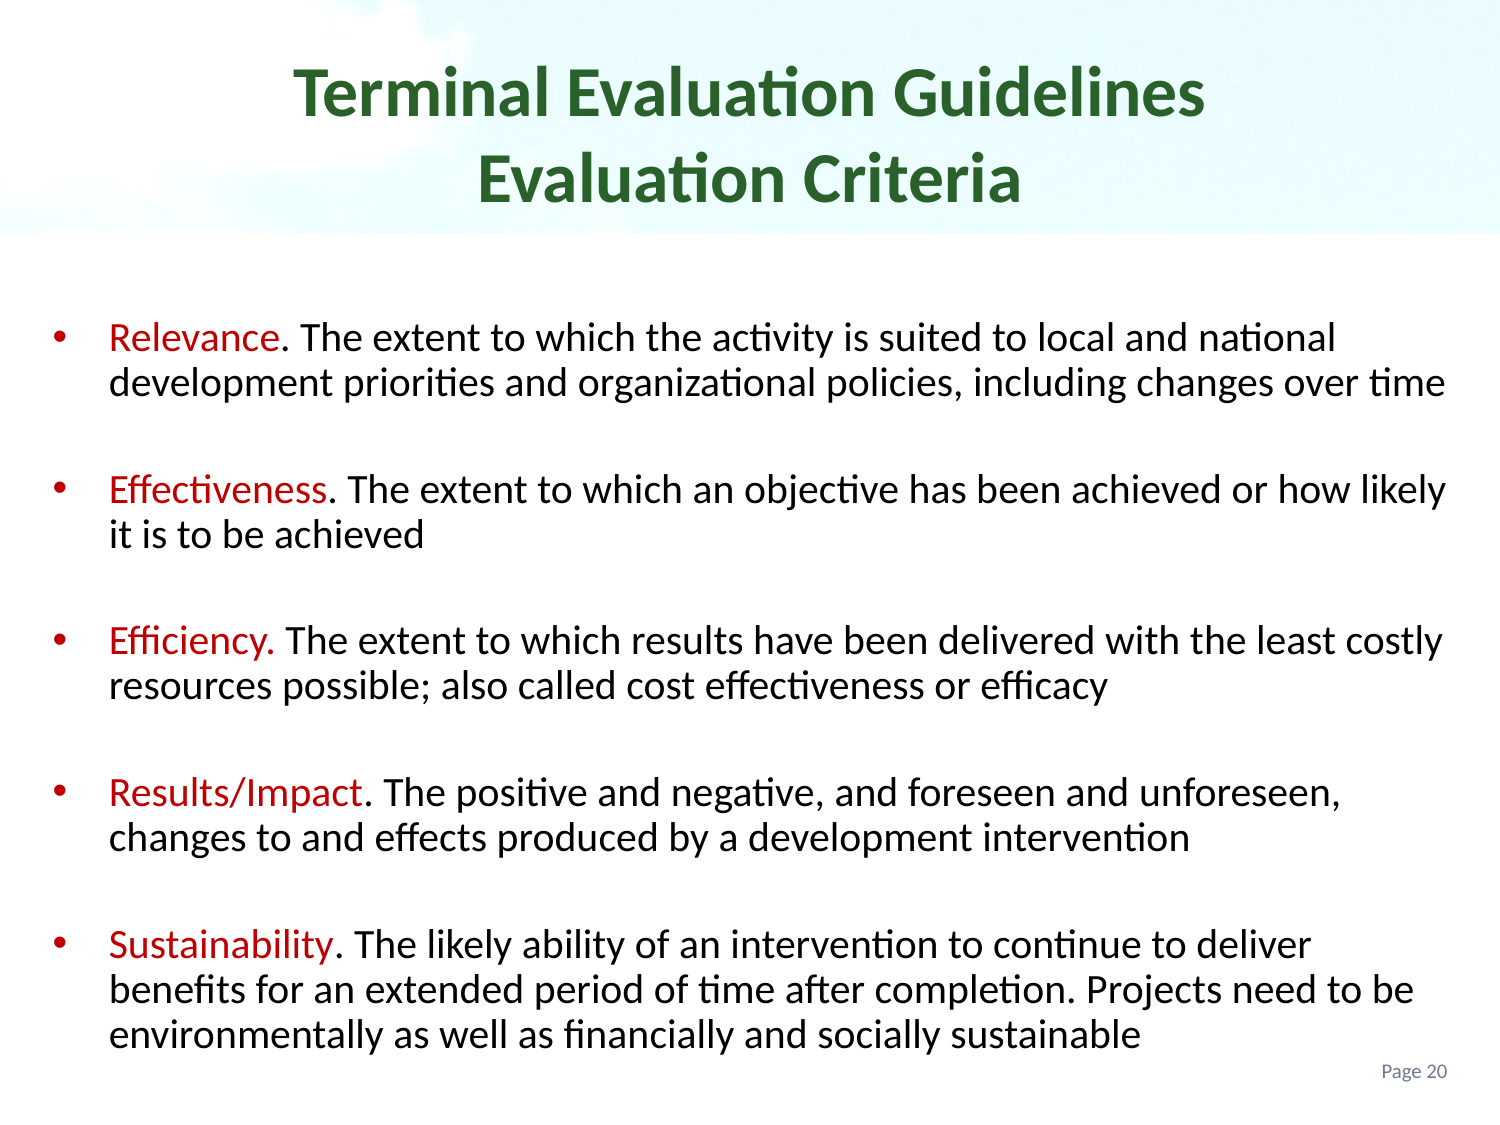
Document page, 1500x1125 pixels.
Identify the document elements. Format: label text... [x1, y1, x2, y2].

title Terminal Evaluation Guidelines Evaluation Criteria [37, 37, 1463, 225]
list Relevance. The extent to which the activity is suited to local and national development priorities and organizational policies, including changes over time Effectiveness. The extent to which an objective has been achieved or how likely it is to be achieved Efficiency. The extent to which results have been delivered with the least costly resources possible; also called cost effectiveness or efficacy Results/Impact. The positive and negative, and foreseen and unforeseen, changes to and effects produced by a development intervention Sustainability. The likely ability of an intervention to continue to deliver benefits for an extended period of time after completion. Projects need to be environmentally as well as financially and socially sustainable [37, 249, 1463, 1050]
